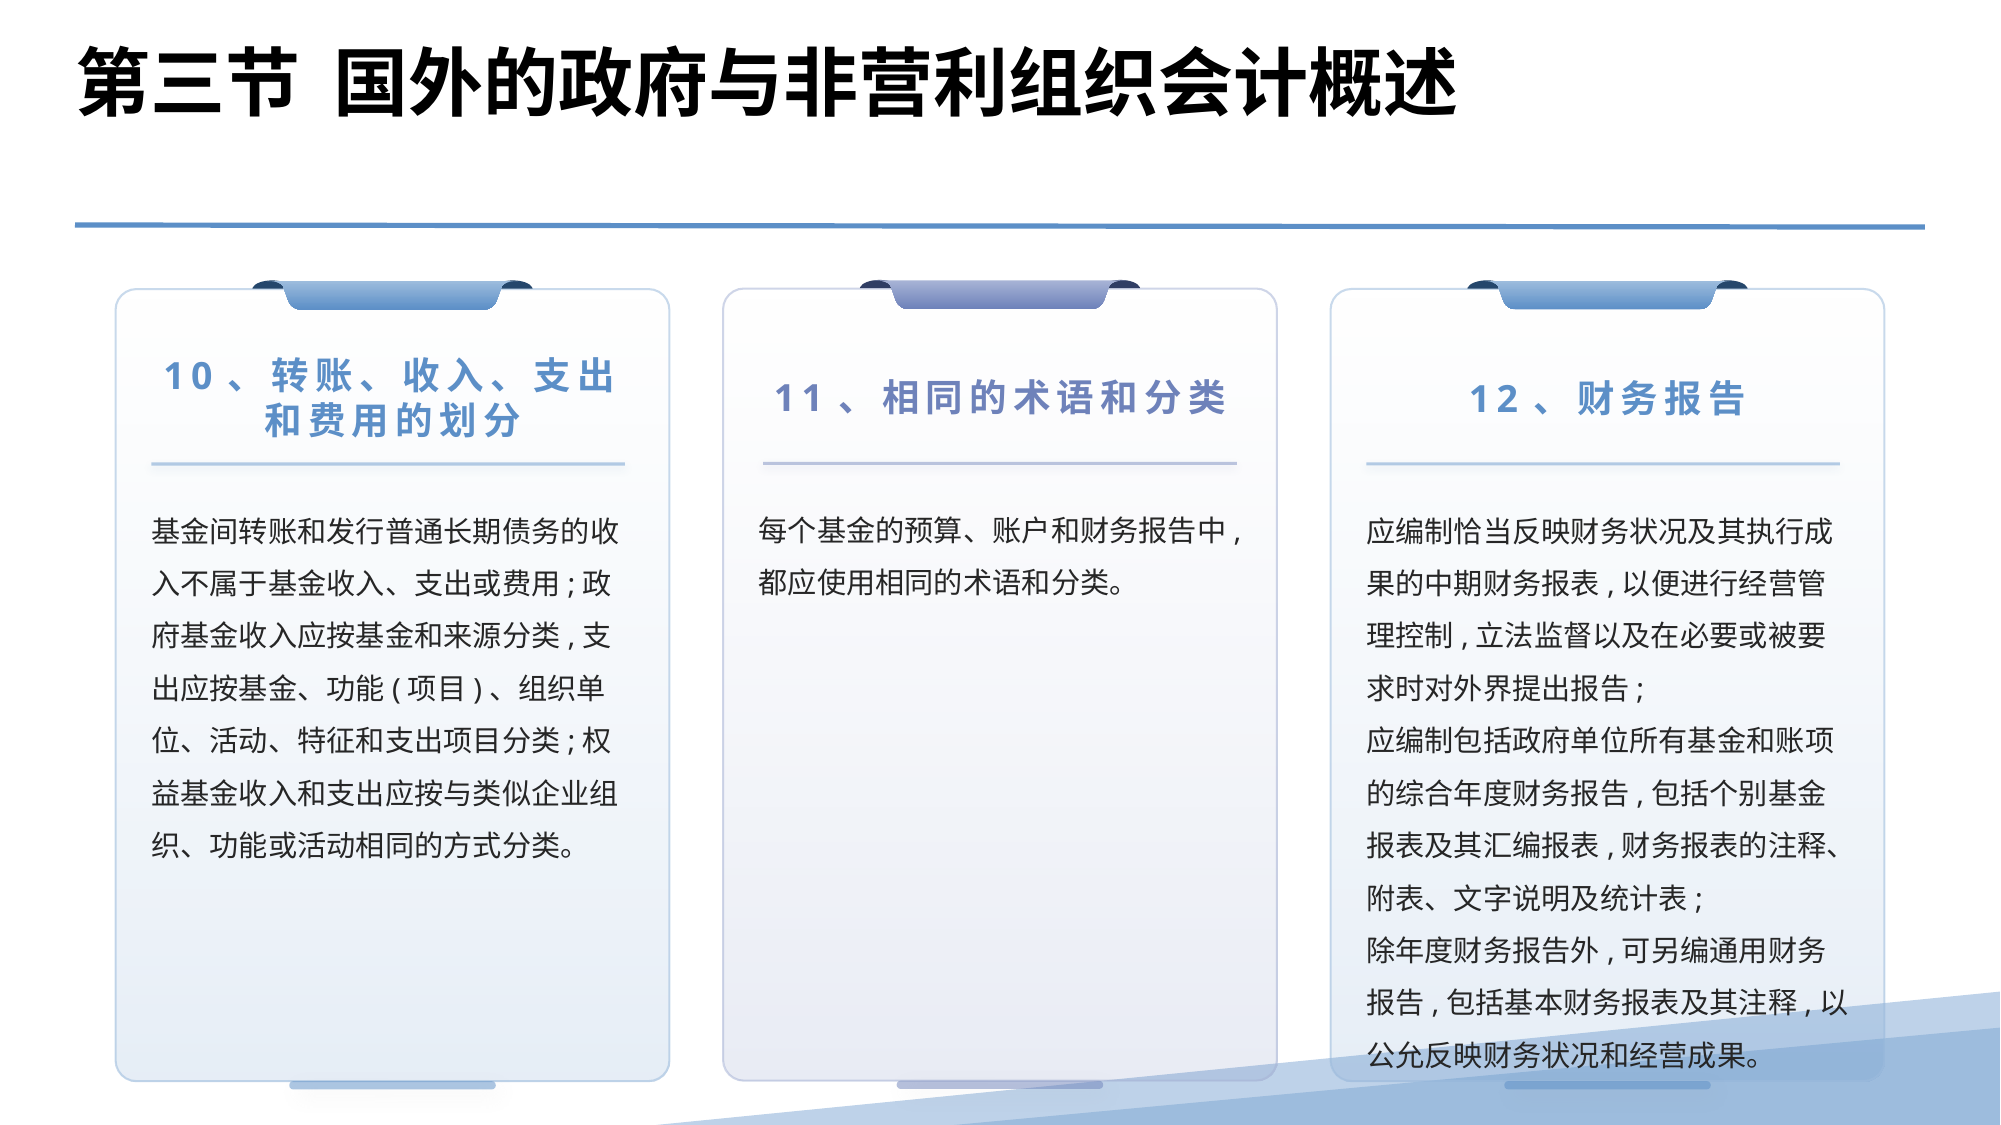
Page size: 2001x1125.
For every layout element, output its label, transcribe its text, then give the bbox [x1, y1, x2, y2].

text_box [874, 280, 1126, 309]
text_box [656, 991, 2000, 1125]
text_box [288, 1080, 497, 1091]
text_box 10、转账、收入、支出和费用的划分 [151, 347, 634, 448]
text_box [252, 280, 283, 289]
text_box [502, 280, 533, 289]
text_box [266, 280, 519, 310]
text_box 12、财务报告 [1366, 347, 1849, 447]
text_box 应编制恰当反映财务状况及其执行成果的中期财务报表,以便进行经营管理控制,立法监督以及在必要或被要求时对外界提出报告; 应编制包括政府单位所有基金和账项的综合年度财务报告,包括个别基金报表及其汇编报表,财务报表的注释、附表、文字说明及统计表; 除年度财务报告外,可另编通用财务报告,包括基本财务报表及其注释,以公允反映财务状况和经营成果。 [1366, 480, 1849, 991]
text_box [1481, 280, 1734, 310]
text_box 每个基金的预算、账户和财务报告中,都应使用相同的术语和分类。 [758, 480, 1242, 991]
text_box [1329, 287, 1886, 991]
text_box [1717, 280, 1748, 289]
text_box [1109, 280, 1141, 289]
text_box 11、相同的术语和分类 [758, 346, 1242, 447]
text_box [1467, 280, 1498, 289]
text_box 第三节 国外的政府与非营利组织会计概述 [75, 24, 1925, 125]
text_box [74, 224, 1925, 228]
text_box [722, 287, 1278, 991]
text_box 基金间转账和发行普通长期债务的收入不属于基金收入、支出或费用;政府基金收入应按基金和来源分类,支出应按基金、功能(项目)、组织单位、活动、特征和支出项目分类;权益基金收入和支出应按与类似企业组织、功能或活动相同的方式分类。 [151, 480, 634, 1032]
text_box [859, 280, 891, 289]
text_box [114, 288, 671, 1083]
